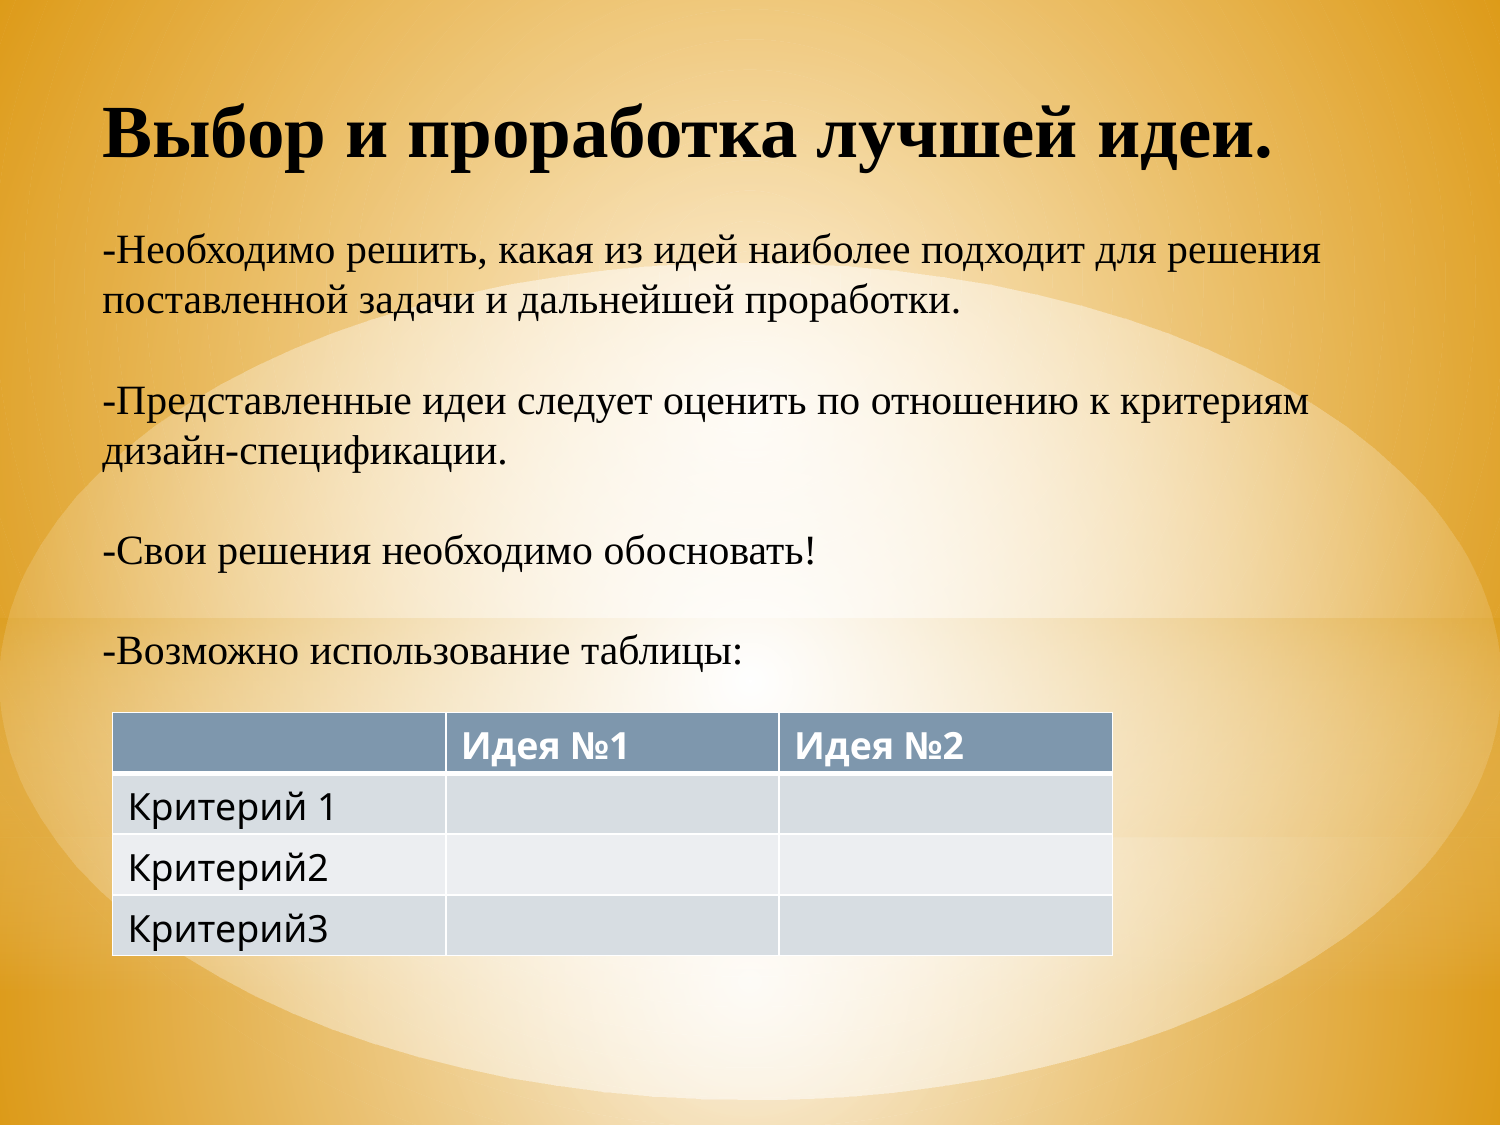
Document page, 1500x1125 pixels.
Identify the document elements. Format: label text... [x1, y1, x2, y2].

table_cell Критерий2 [113, 835, 445, 894]
table_header [113, 713, 445, 771]
text_box Выбор и проработка лучшей идеи. -Необходимо решить, какая из идей наиболее подходит для решения поставленной задачи и дальнейшей проработки. -Представленные идеи следует оценить по отношению к критериям дизайн-спецификации. -Свои решения необходимо обосновать! -Возможно использование таблицы: [87, 74, 1450, 780]
table_header Идея №2 [780, 713, 1112, 771]
table_cell [447, 776, 778, 833]
table_cell [780, 776, 1112, 833]
table_cell [780, 835, 1112, 894]
table_cell [447, 835, 778, 894]
table_header Идея №1 [447, 713, 778, 771]
table_cell [780, 896, 1112, 955]
table_cell [447, 896, 778, 955]
table_cell Критерий 1 [113, 776, 445, 833]
table_cell Критерий3 [113, 896, 445, 955]
